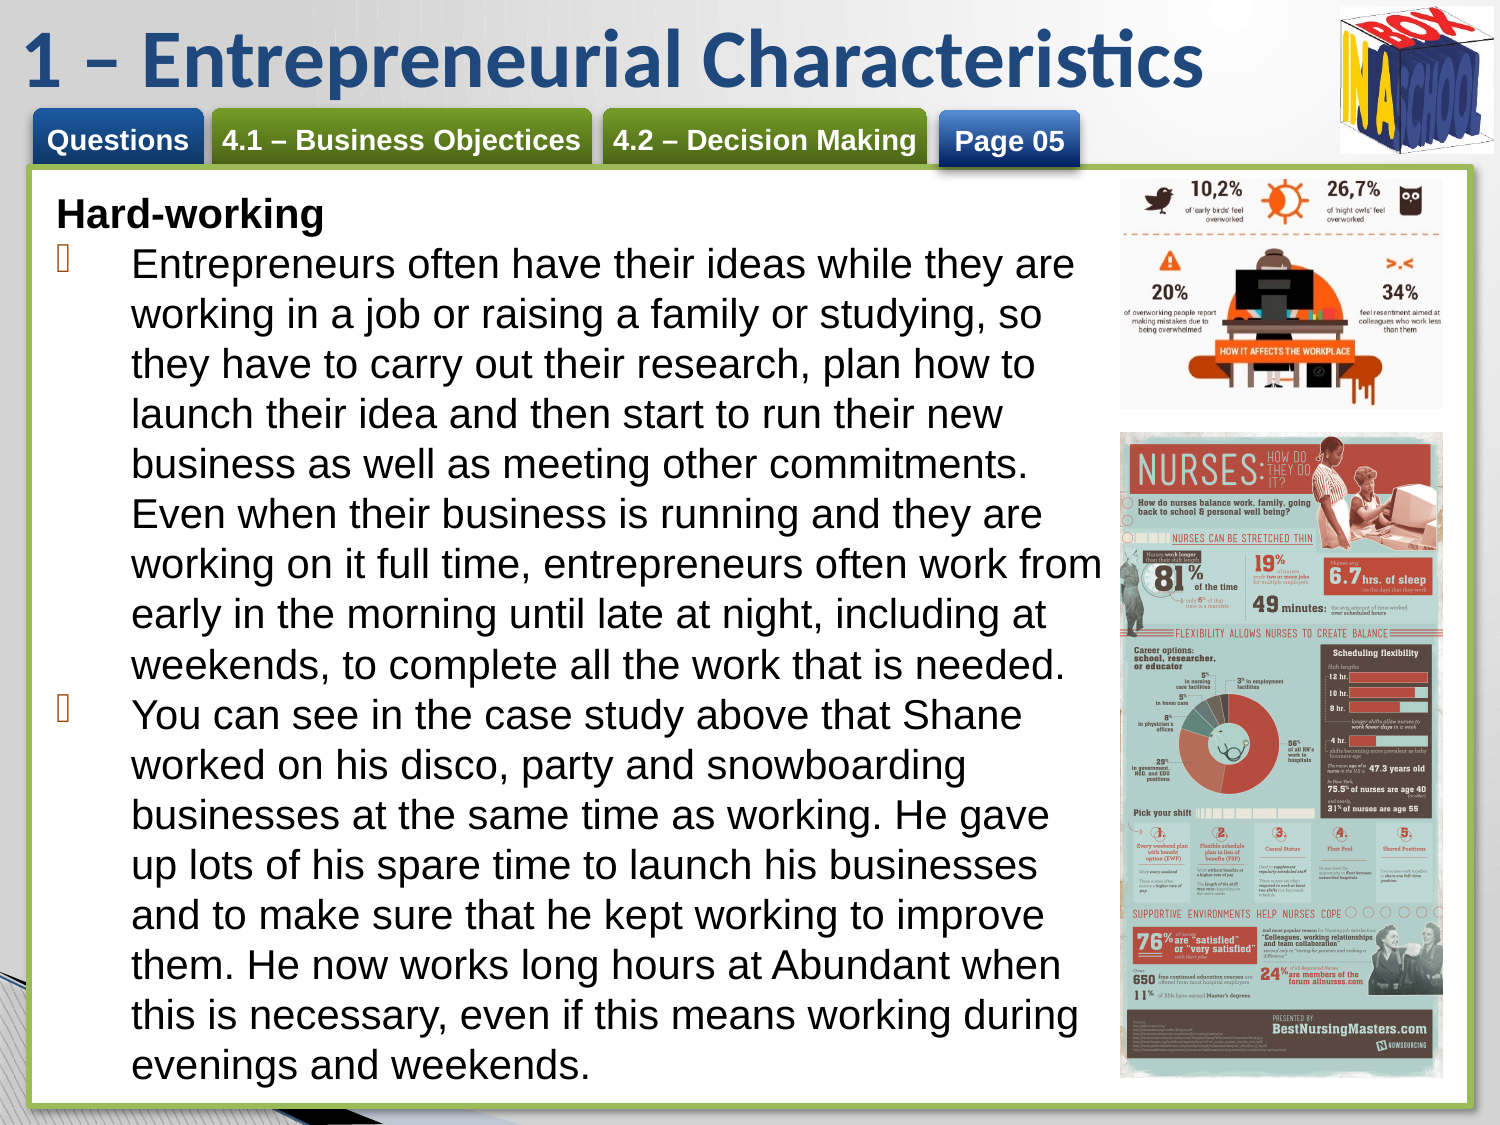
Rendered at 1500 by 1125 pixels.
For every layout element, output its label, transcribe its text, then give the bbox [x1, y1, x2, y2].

text_box Page 05 [938, 109, 1081, 167]
picture [1340, 6, 1495, 154]
title 1 – Entrepreneurial Characteristics [5, 11, 1270, 97]
picture [1119, 432, 1443, 1079]
picture [281, 1114, 303, 1125]
picture [1119, 179, 1443, 410]
text_box Hard-working Entrepreneurs often have their ideas while they are working in a job or raising a family or studying, so they have to carry out their research, plan how to launch their idea and then start to run their new business as well as meeting other commitments. Even when their business is running and they are working on it full time, entrepreneurs often work from early in the morning until late at night, including at weekends, to complete all the work that is needed. You can see in the case study above that Shane worked on his disco, party and snowboarding businesses at the same time as working. He gave up lots of his spare time to launch his businesses and to make sure that he kept working to improve them. He now works long hours at Abundant when this is necessary, even if this means working during evenings and weekends. [41, 179, 1120, 1095]
